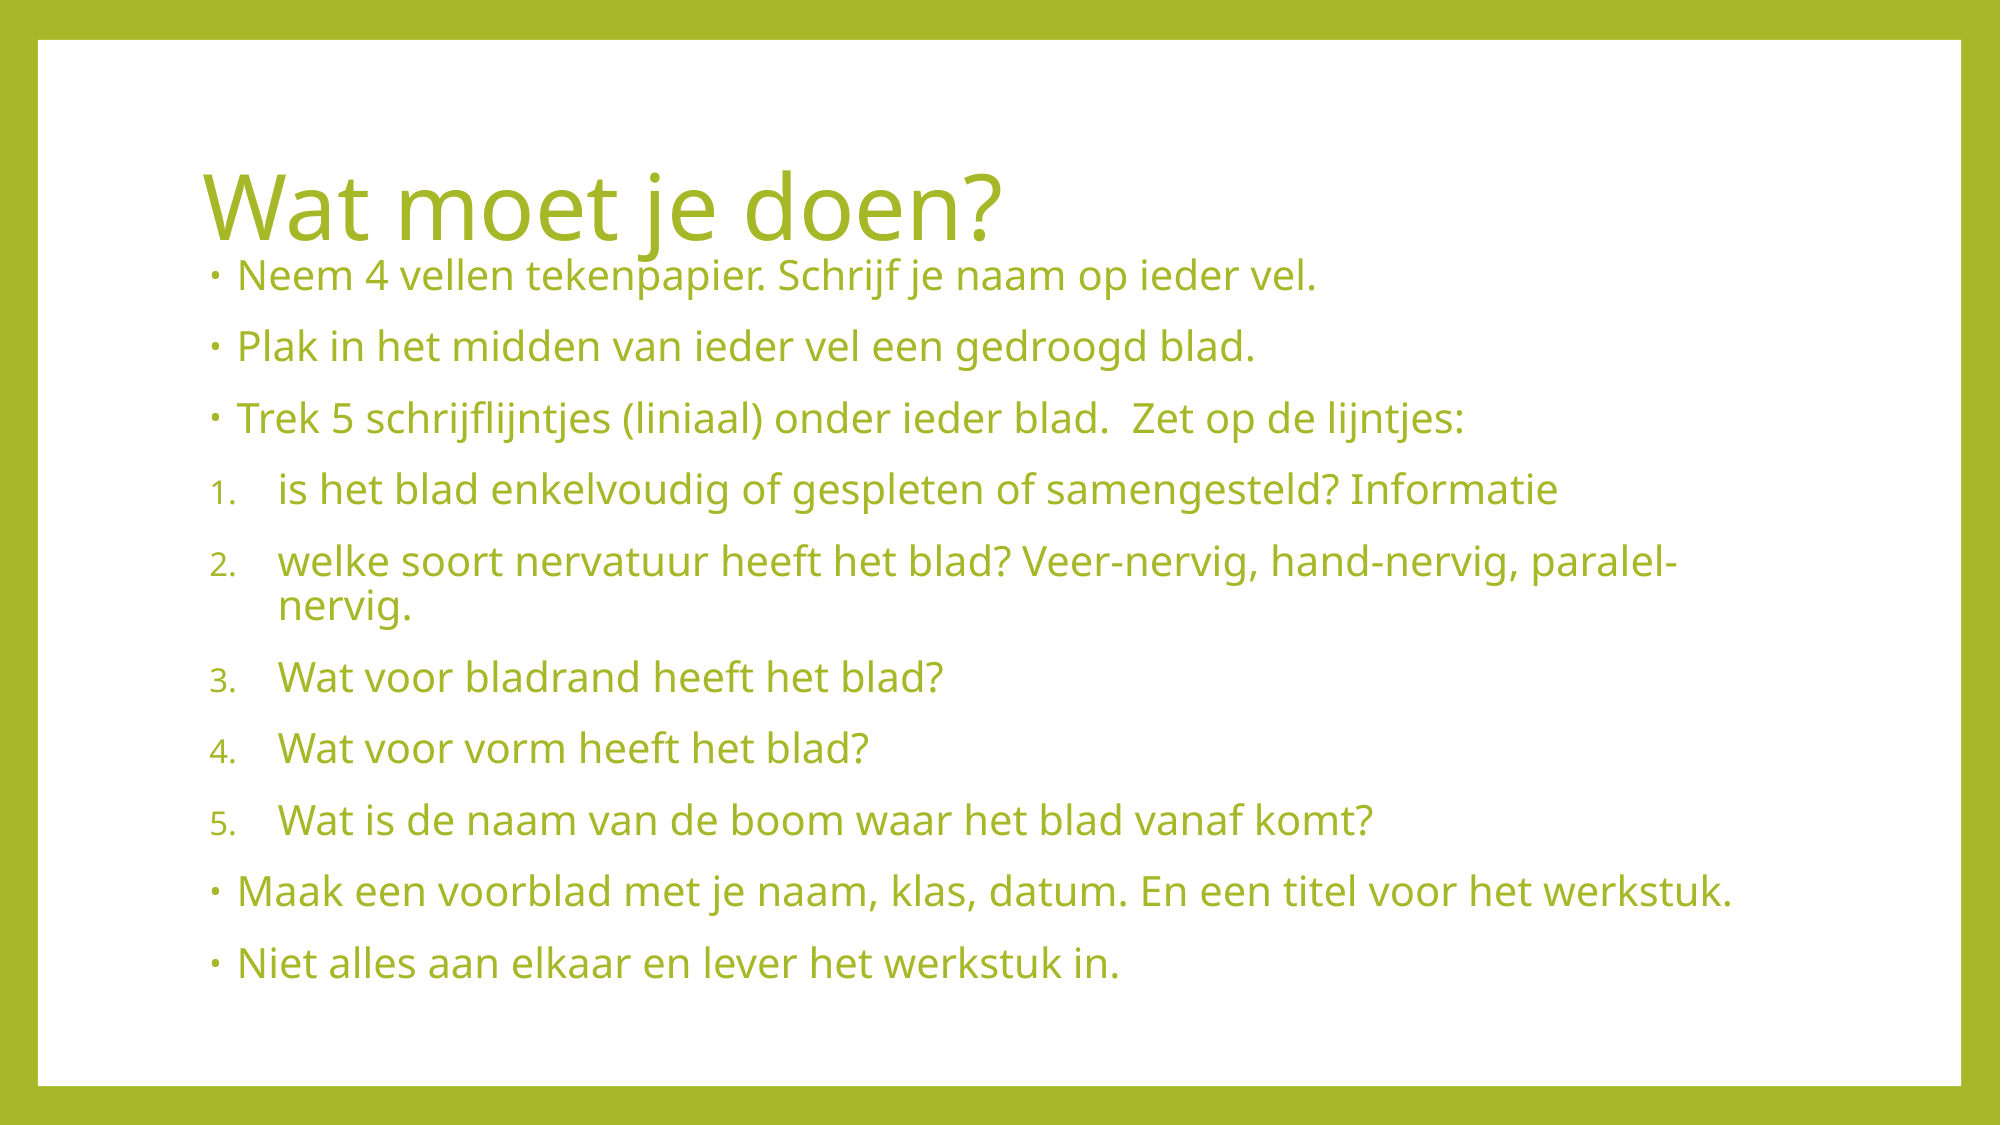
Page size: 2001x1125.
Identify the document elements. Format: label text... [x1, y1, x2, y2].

title Wat moet je doen? [187, 99, 1808, 246]
list Neem 4 vellen tekenpapier. Schrijf je naam op ieder vel. Plak in het midden van ieder vel een gedroogd blad. Trek 5 schrijflijntjes (liniaal) onder ieder blad. Zet op de lijntjes: is het blad enkelvoudig of gespleten of samengesteld? Informatie welke soort nervatuur heeft het blad? Veer-nervig, hand-nervig, paralel-nervig. Wat voor bladrand heeft het blad? Wat voor vorm heeft het blad? Wat is de naam van de boom waar het blad vanaf komt? Maak een voorblad met je naam, klas, datum. En een titel voor het werkstuk. Niet alles aan elkaar en lever het werkstuk in. [187, 246, 1808, 1000]
